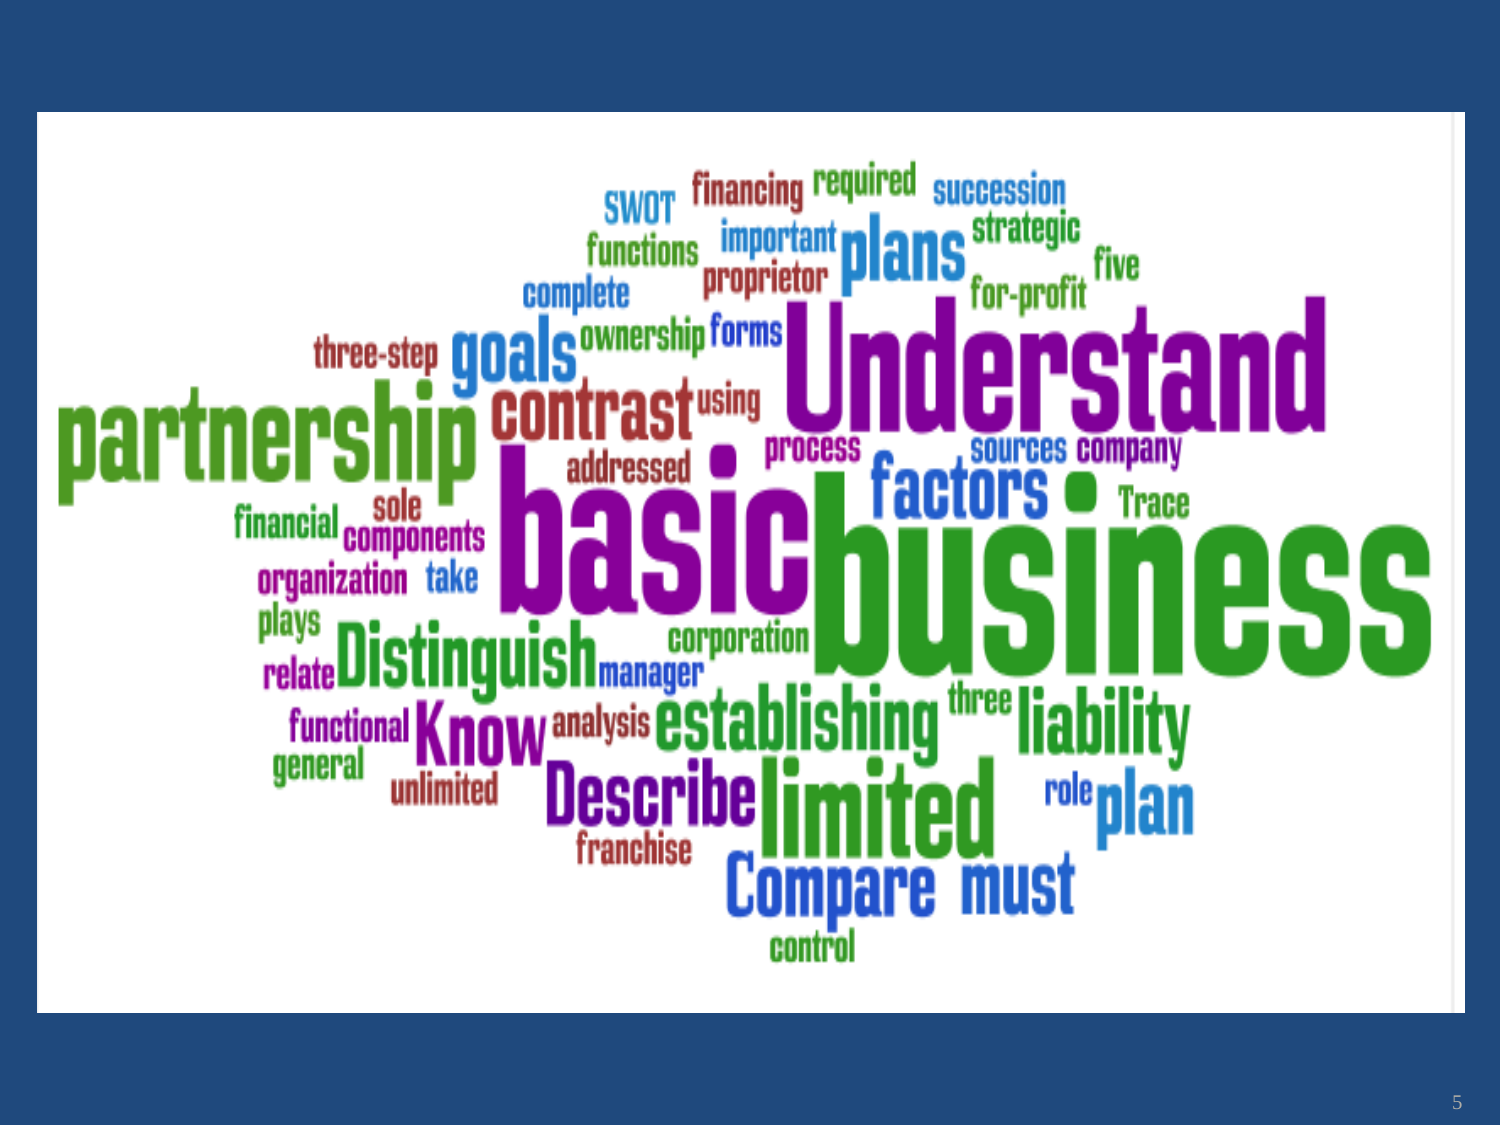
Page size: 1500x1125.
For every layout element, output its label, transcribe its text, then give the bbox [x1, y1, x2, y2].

picture [37, 112, 1465, 1013]
slide_number 5 [1337, 1053, 1463, 1114]
